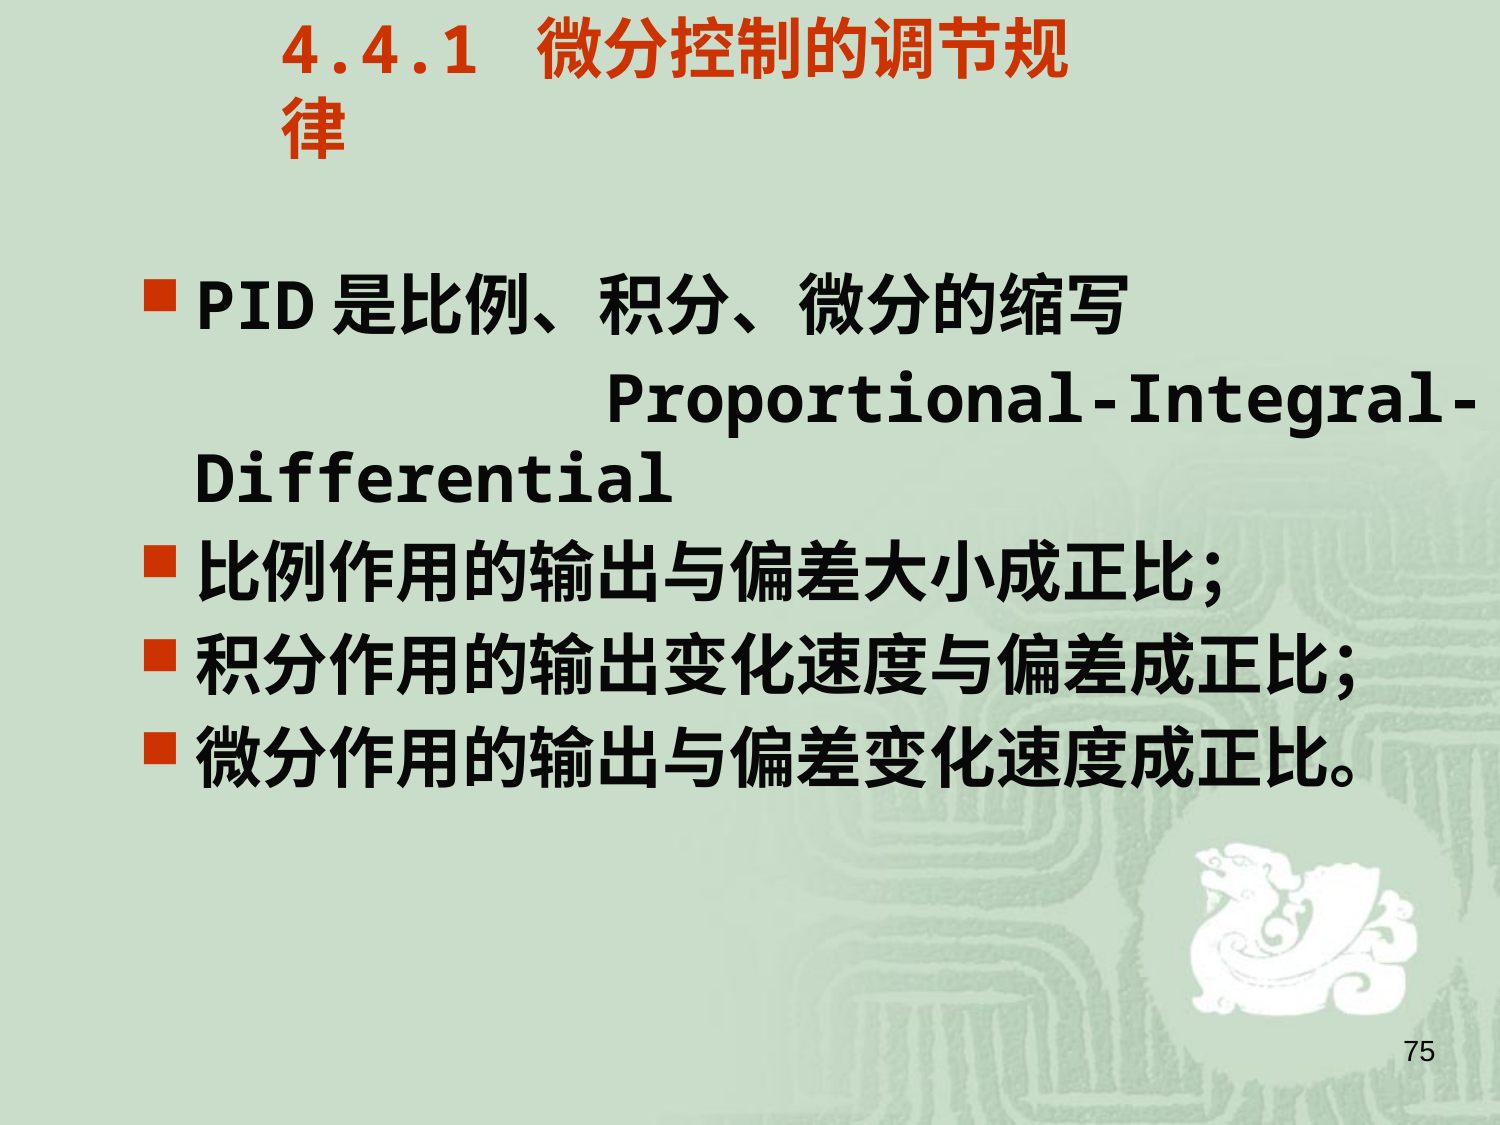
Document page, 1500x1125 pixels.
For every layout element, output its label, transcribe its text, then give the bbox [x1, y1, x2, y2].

list PID是比例、积分、微分的缩写 Proportional-Integral-Differential 比例作用的输出与偏差大小成正比； 积分作用的输出变化速度与偏差成正比； 微分作用的输出与偏差变化速度成正比。 [123, 255, 1500, 992]
slide_number 75 [1074, 1024, 1451, 1103]
picture [0, 0, 1500, 1125]
text_box 4.4.1 微分控制的调节规律 [265, 0, 1152, 175]
